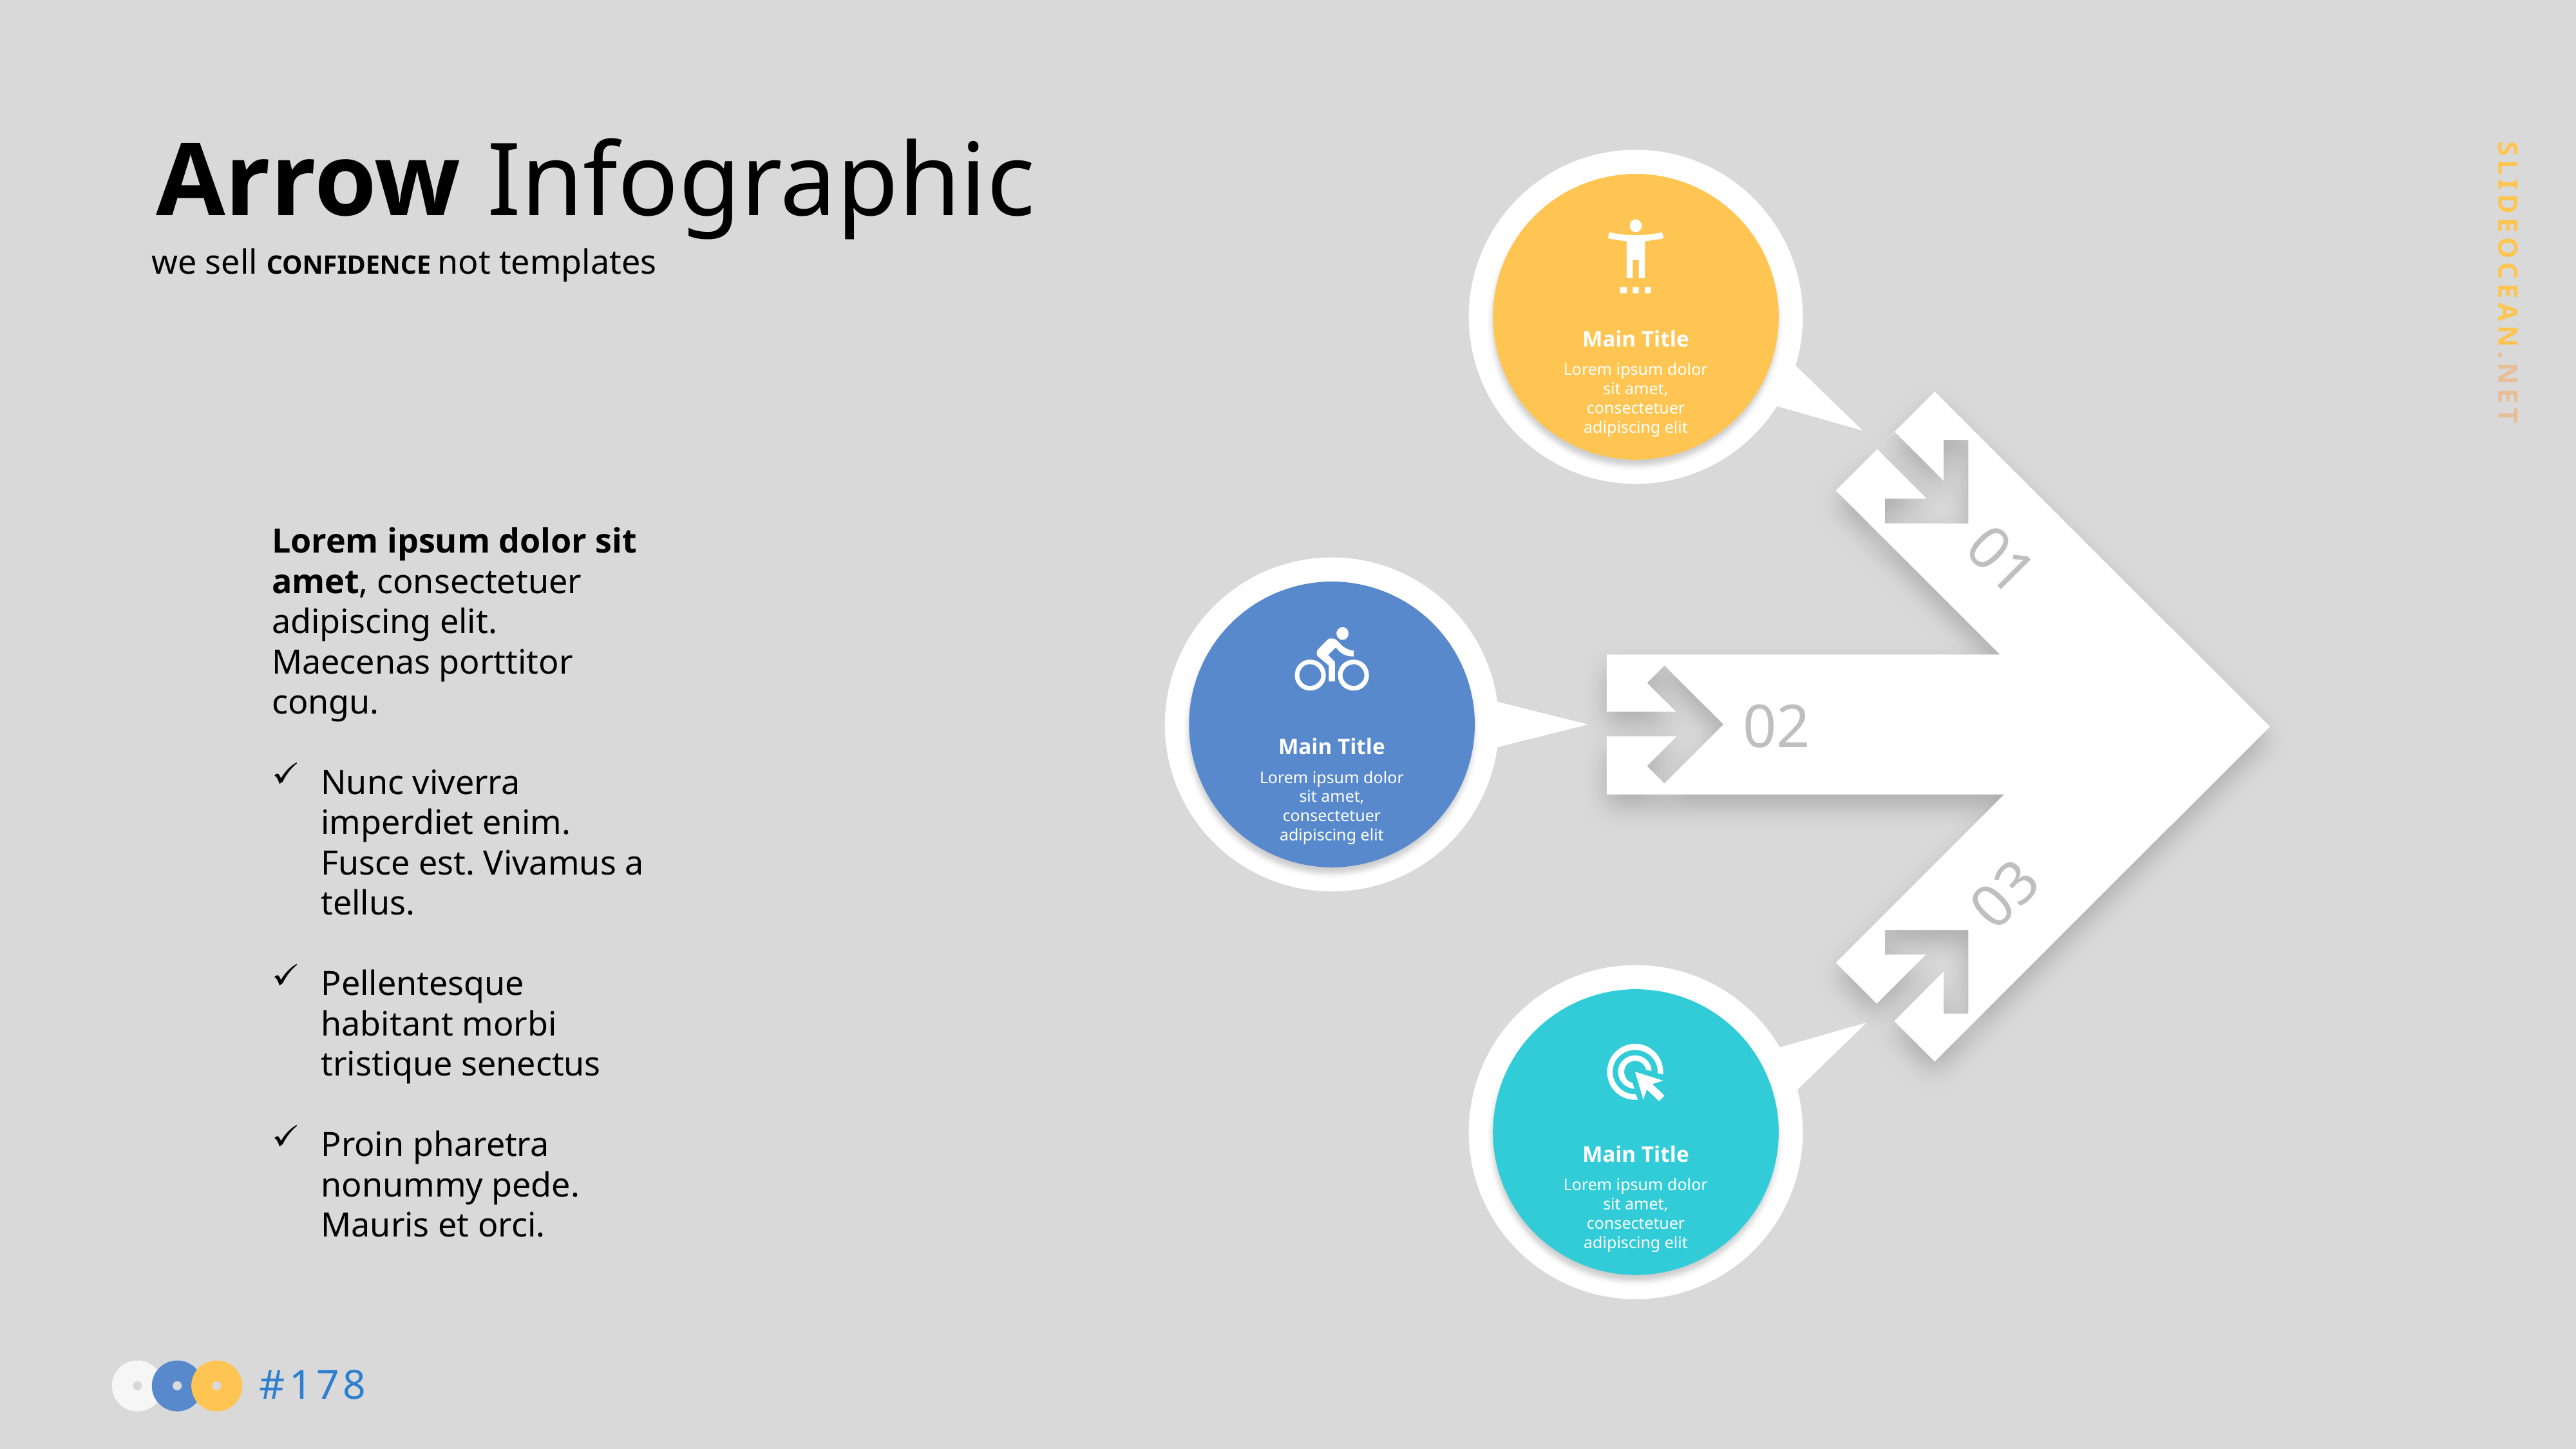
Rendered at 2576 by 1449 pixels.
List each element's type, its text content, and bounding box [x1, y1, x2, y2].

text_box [1544, 1135, 1727, 1239]
text_box 01 [1944, 499, 2099, 655]
text_box #178 [259, 1359, 405, 1408]
text_box 02 [1733, 683, 1873, 764]
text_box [1164, 557, 1589, 892]
text_box Arrow Infographic [146, 110, 1045, 241]
text_box [1605, 390, 2272, 1063]
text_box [1544, 320, 1727, 424]
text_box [1468, 965, 1873, 1300]
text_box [1468, 149, 1870, 484]
text_box we sell CONFIDENCE not templates [142, 235, 667, 285]
text_box Lorem ipsum dolor sit amet, consectetuer adipiscing elit. Maecenas porttitor congu. Nunc viverra imperdiet enim. Fusce est. Vivamus a tellus. Pellentesque habitant morbi tristique senectus Proin pharetra nonummy pede. Mauris et orci. [262, 515, 661, 1289]
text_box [1240, 728, 1423, 831]
text_box 03 [1944, 796, 2099, 952]
